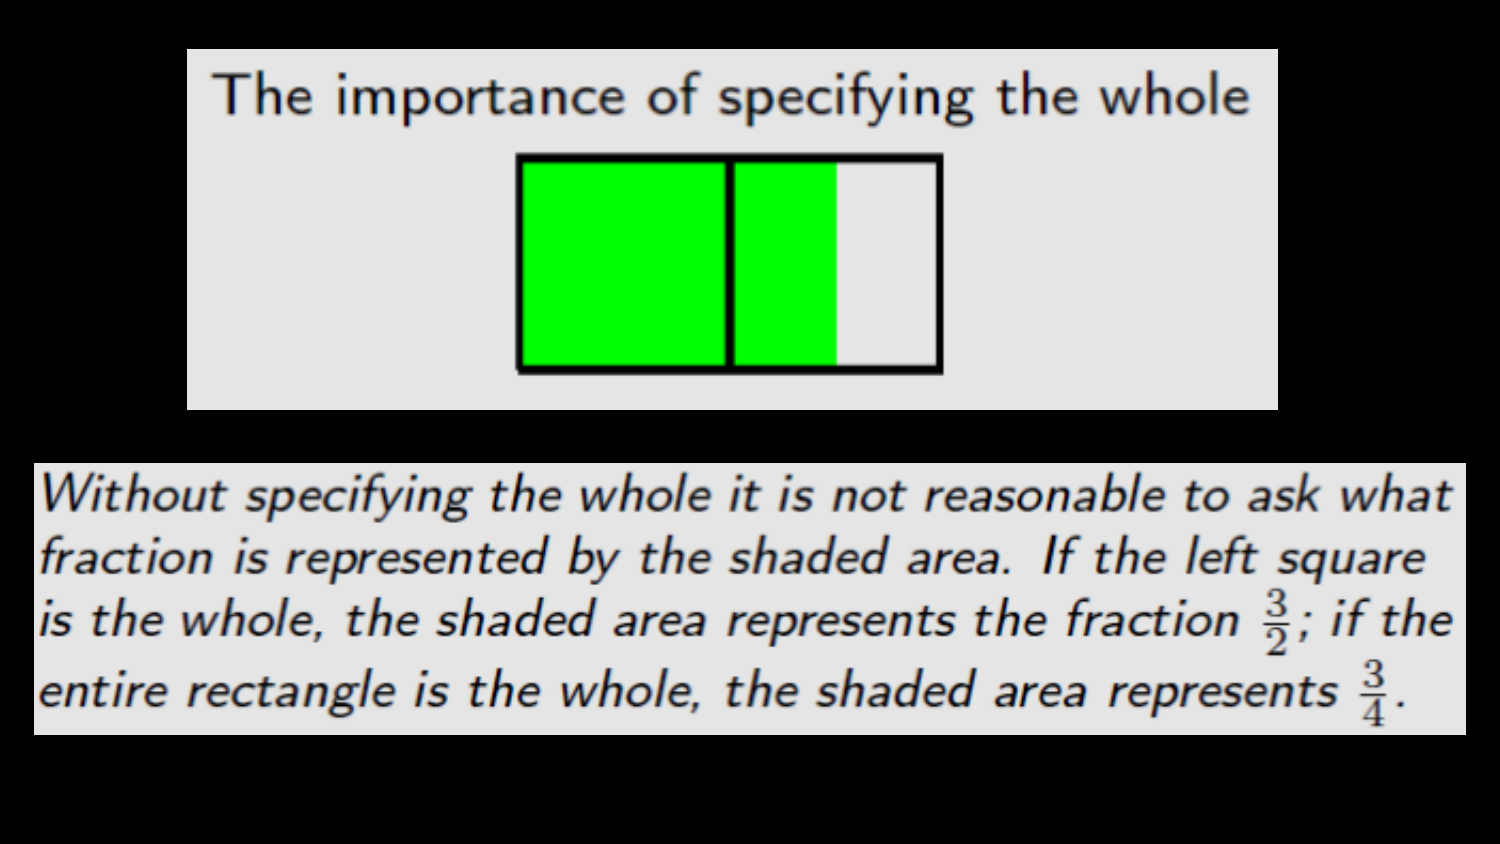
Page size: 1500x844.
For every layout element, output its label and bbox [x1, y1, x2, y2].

picture [33, 462, 1467, 735]
picture [187, 48, 1278, 410]
